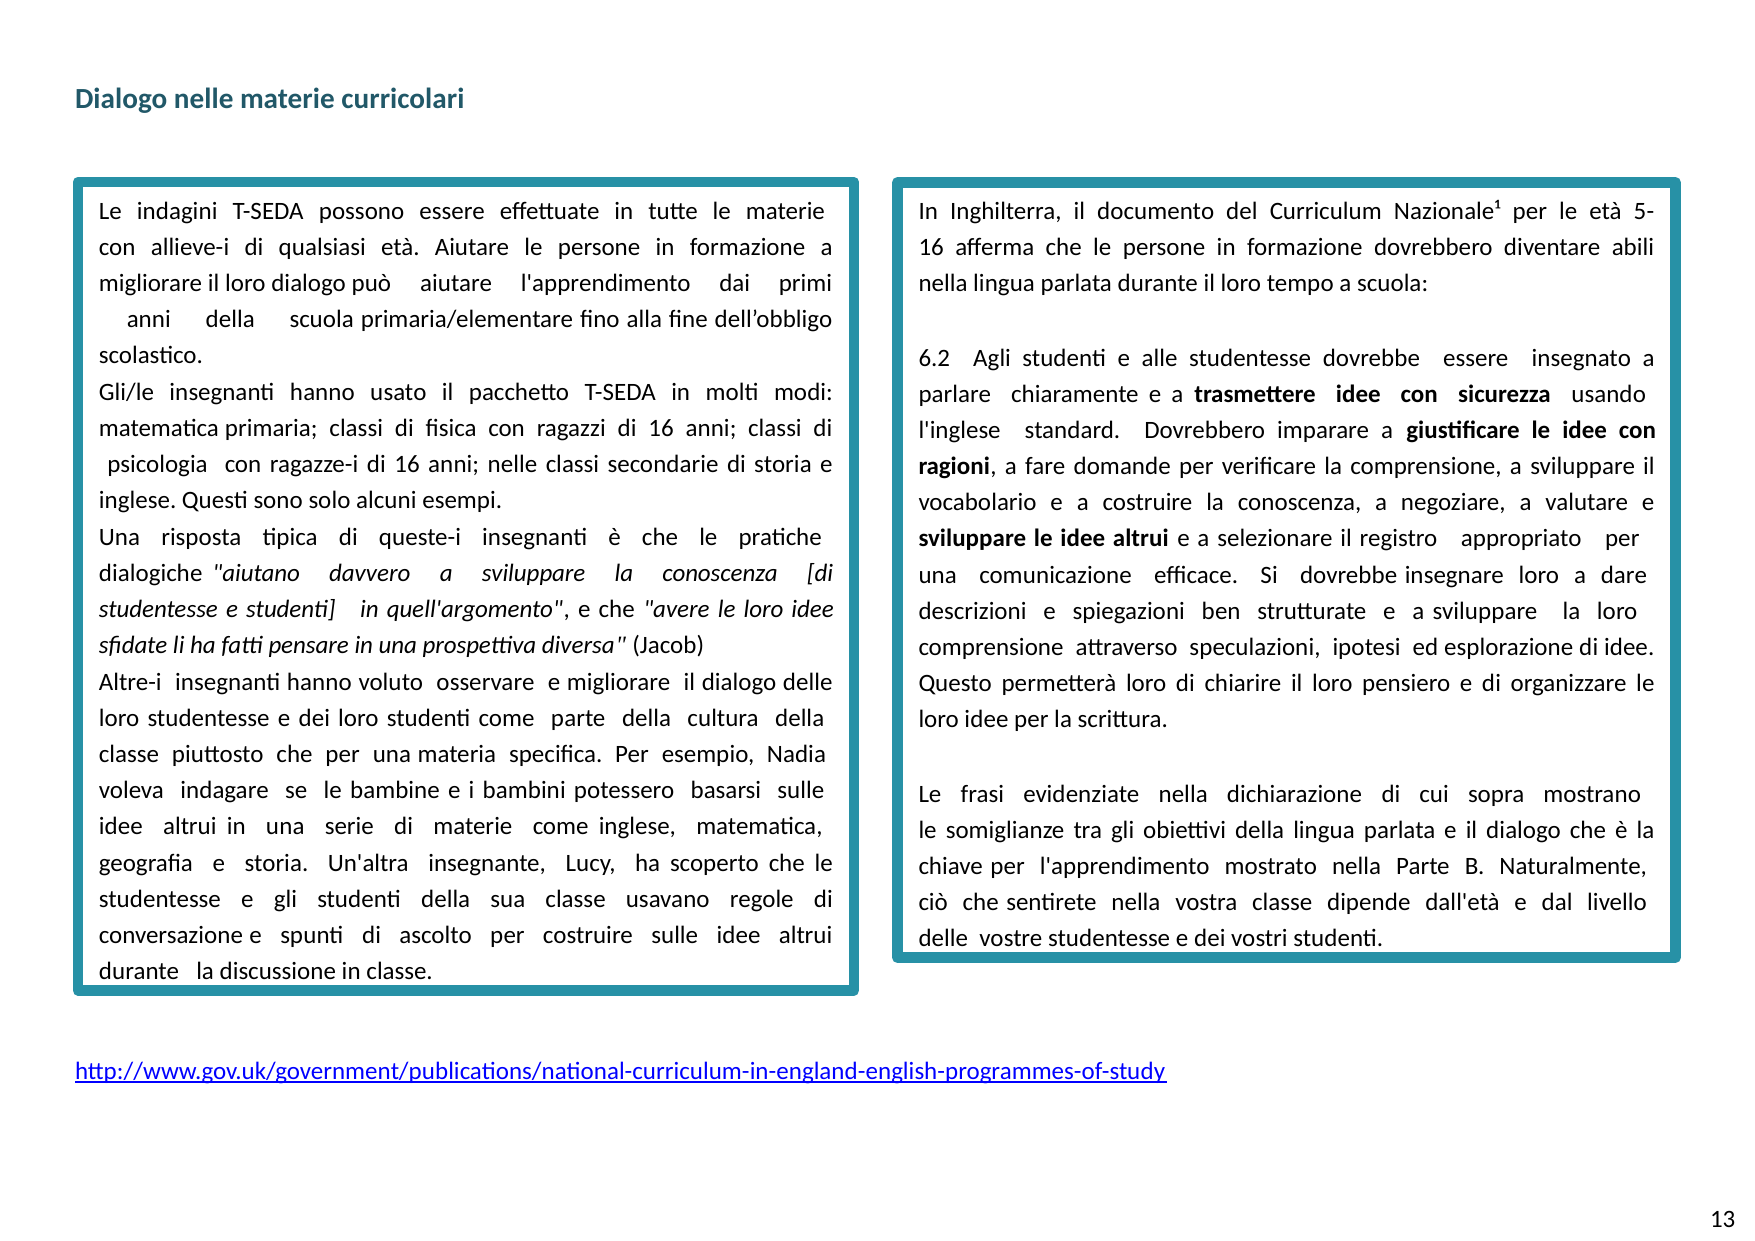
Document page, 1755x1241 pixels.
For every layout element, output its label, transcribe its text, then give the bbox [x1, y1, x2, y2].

text_box Le indagini T-SEDA possono essere effettuate in tutte le materie con allieve-i di qualsiasi età. Aiutare le persone in formazione a migliorare il loro dialogo può aiutare l'apprendimento dai primi anni della scuola primaria/elementare fino alla fine dell’obbligo scolastico. Gli/le insegnanti hanno usato il pacchetto T-SEDA in molti modi: matematica primaria; classi di fisica con ragazzi di 16 anni; classi di psicologia con ragazze-i di 16 anni; nelle classi secondarie di storia e inglese. Questi sono solo alcuni esempi. Una risposta tipica di queste-i insegnanti è che le pratiche dialogiche "aiutano davvero a sviluppare la conoscenza [di studentesse e studenti] in quell'argomento", e che "avere le loro idee sfidate li ha fatti pensare in una prospettiva diversa" (Jacob) Altre-i insegnanti hanno voluto osservare e migliorare il dialogo delle loro studentesse e dei loro studenti come parte della cultura della classe piuttosto che per una materia specifica. Per esempio, Nadia voleva indagare se le bambine e i bambini potessero basarsi sulle idee altrui in una serie di materie come inglese, matematica, geografia e storia. Un'altra insegnante, Lucy, ha scoperto che le studentesse e gli studenti della sua classe usavano regole di conversazione e spunti di ascolto per costruire sulle idee altrui durante la discussione in classe. [77, 182, 854, 991]
text_box In Inghilterra, il documento del Curriculum Nazionale¹ per le età 5-16 afferma che le persone in formazione dovrebbero diventare abili nella lingua parlata durante il loro tempo a scuola: 6.2 Agli studenti e alle studentesse dovrebbe essere insegnato a parlare chiaramente e a trasmettere idee con sicurezza usando l'inglese standard. Dovrebbero imparare a giustificare le idee con ragioni, a fare domande per verificare la comprensione, a sviluppare il vocabolario e a costruire la conoscenza, a negoziare, a valutare e sviluppare le idee altrui e a selezionare il registro appropriato per una comunicazione efficace. Si dovrebbe insegnare loro a dare descrizioni e spiegazioni ben strutturate e a sviluppare la loro comprensione attraverso speculazioni, ipotesi ed esplorazione di idee. Questo permetterà loro di chiarire il loro pensiero e di organizzare le loro idee per la scrittura. Le frasi evidenziate nella dichiarazione di cui sopra mostrano le somiglianze tra gli obiettivi della lingua parlata e il dialogo che è la chiave per l'apprendimento mostrato nella Parte B. Naturalmente, ciò che sentirete nella vostra classe dipende dall'età e dal livello delle vostre studentesse e dei vostri studenti. [897, 182, 1676, 958]
text_box Dialogo nelle materie curricolari [72, 78, 466, 114]
text_box 13 [1695, 1195, 1752, 1241]
text_box http://www.gov.uk/government/publications/national-curriculum-in-england-english-programmes-of-study [72, 1054, 1265, 1085]
